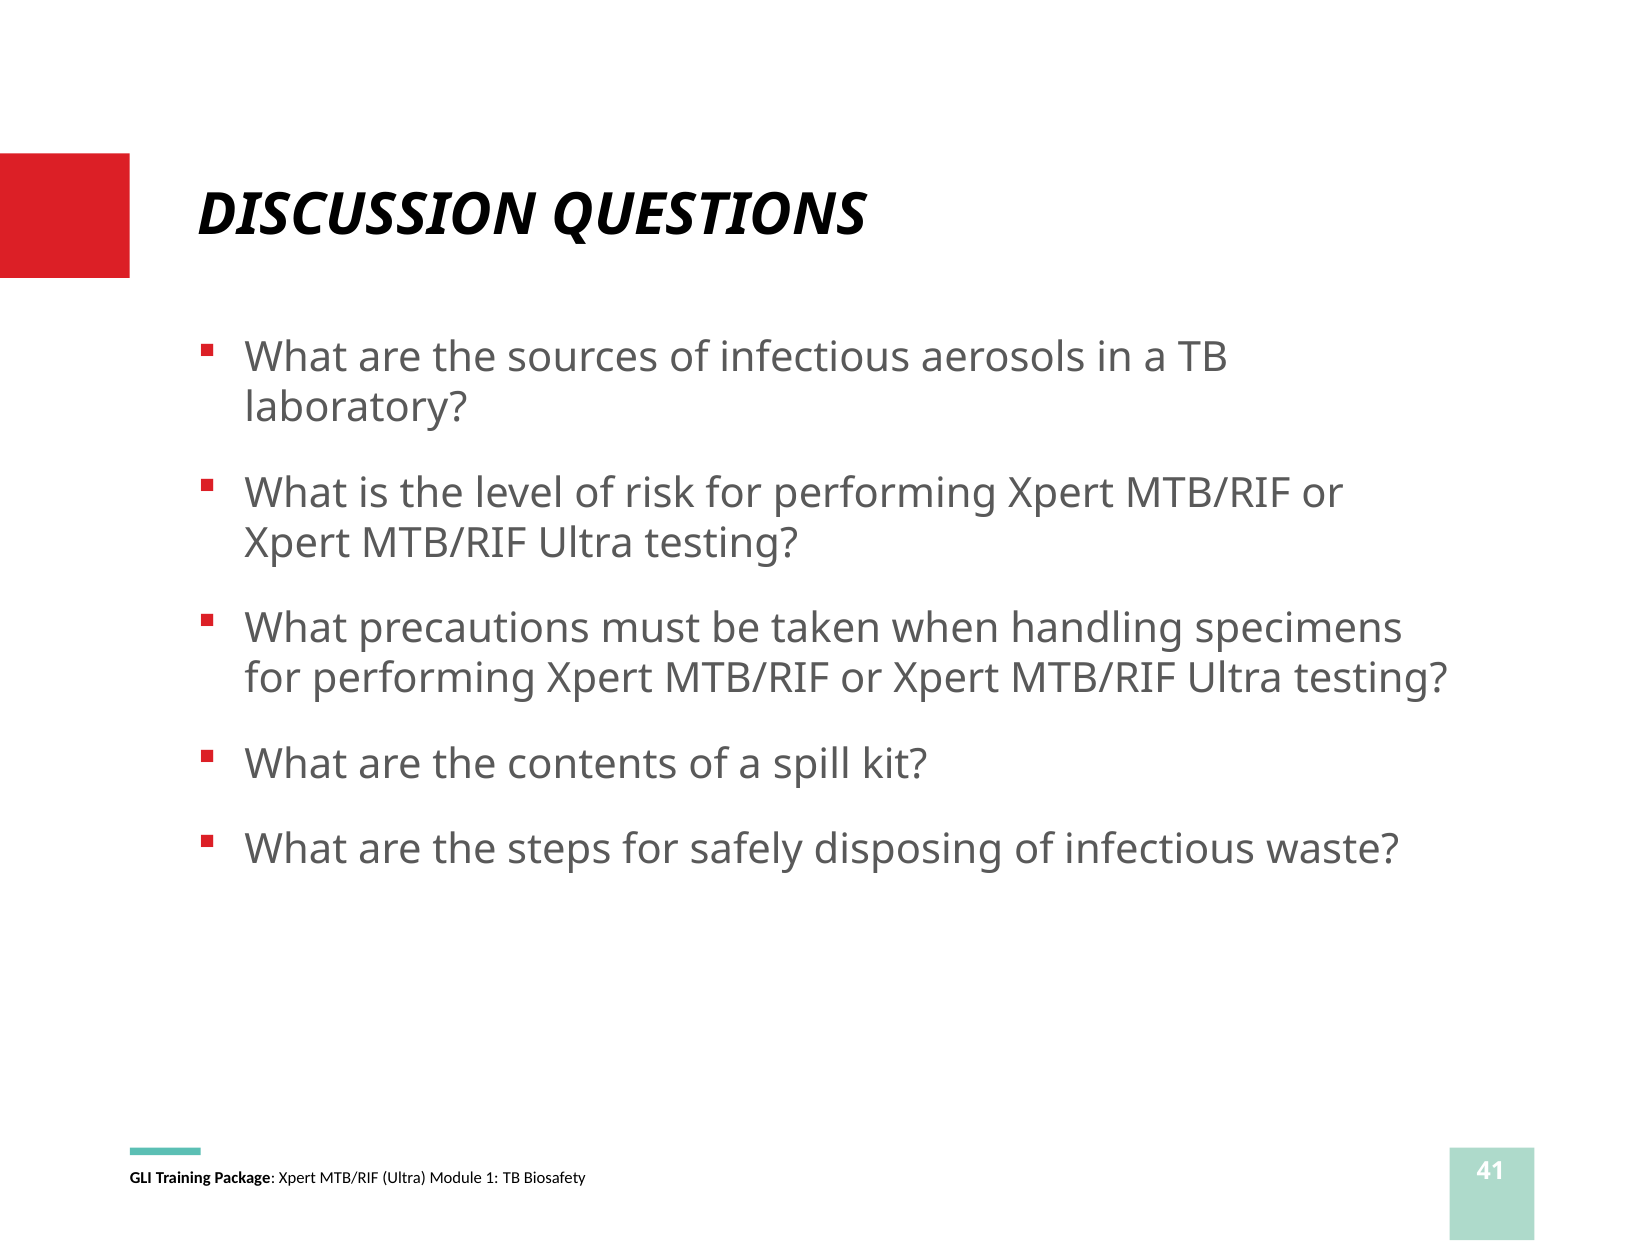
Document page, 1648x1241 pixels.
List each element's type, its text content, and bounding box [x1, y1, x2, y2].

list What are the sources of infectious aerosols in a TB laboratory? What is the level of risk for performing Xpert MTB/RIF or Xpert MTB/RIF Ultra testing? What precautions must be taken when handling specimens for performing Xpert MTB/RIF or Xpert MTB/RIF Ultra testing? What are the contents of a spill kit? What are the steps for safely disposing of infectious waste? [197, 330, 1450, 1087]
title DISCUSSION QUESTIONS [197, 153, 1450, 278]
